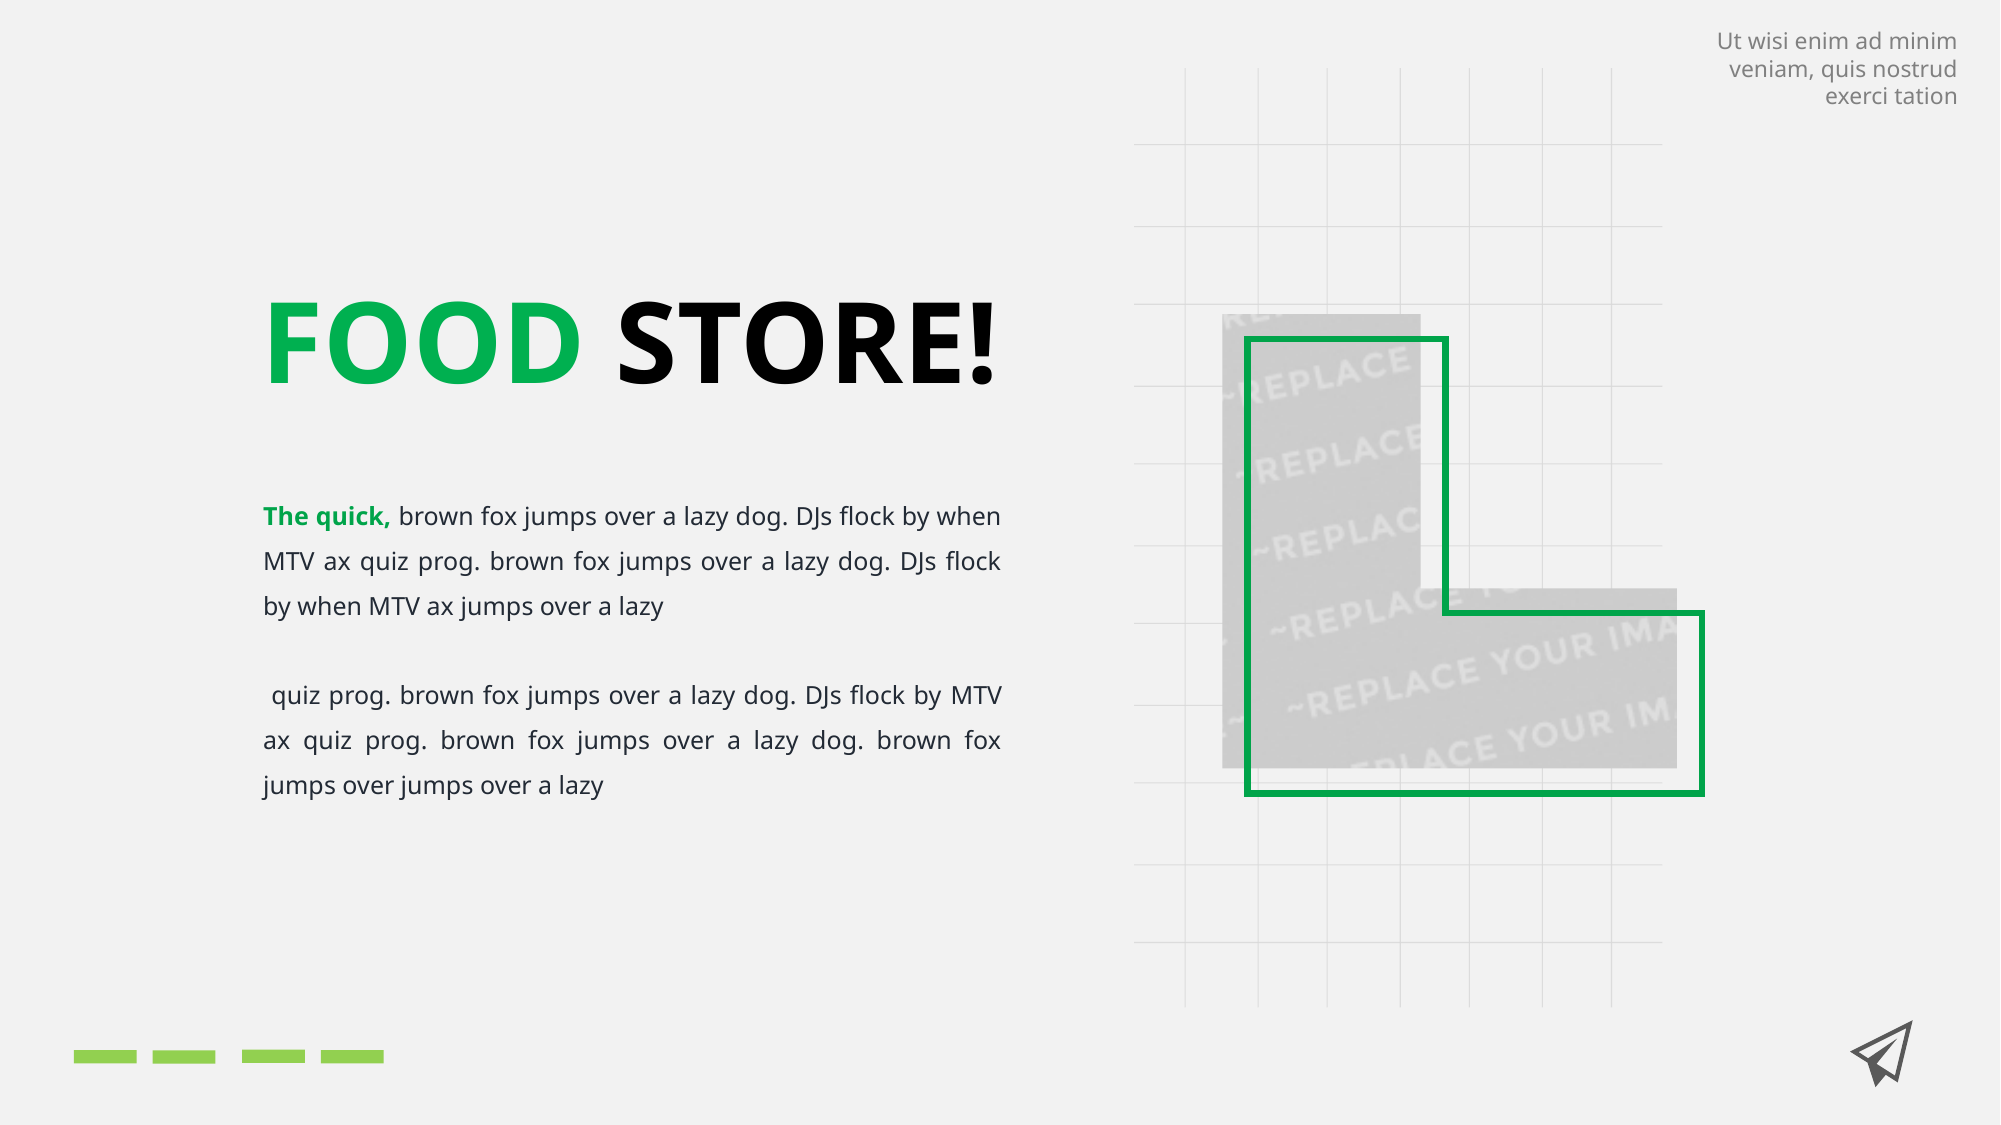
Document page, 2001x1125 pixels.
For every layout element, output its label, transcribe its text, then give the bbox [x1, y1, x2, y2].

picture [1222, 314, 1421, 769]
text_box [152, 1049, 216, 1065]
text_box [1246, 338, 1703, 795]
text_box FOOD STORE! [247, 263, 1029, 414]
text_box [1850, 1020, 1913, 1088]
text_box [320, 1049, 385, 1064]
text_box [73, 1049, 138, 1064]
text_box The quick, brown fox jumps over a lazy dog. DJs flock by when MTV ax quiz prog. brown fox jumps over a lazy dog. DJs flock by when MTV ax jumps over a lazy quiz prog. brown fox jumps over a lazy dog. DJs flock by MTV ax quiz prog. brown fox jumps over a lazy dog. brown fox jumps over jumps over a lazy [248, 477, 1018, 807]
text_box Ut wisi enim ad minim veniam, quis nostrud exerci tation [1664, 19, 1973, 117]
text_box [241, 1049, 306, 1064]
picture [1447, 588, 1677, 612]
